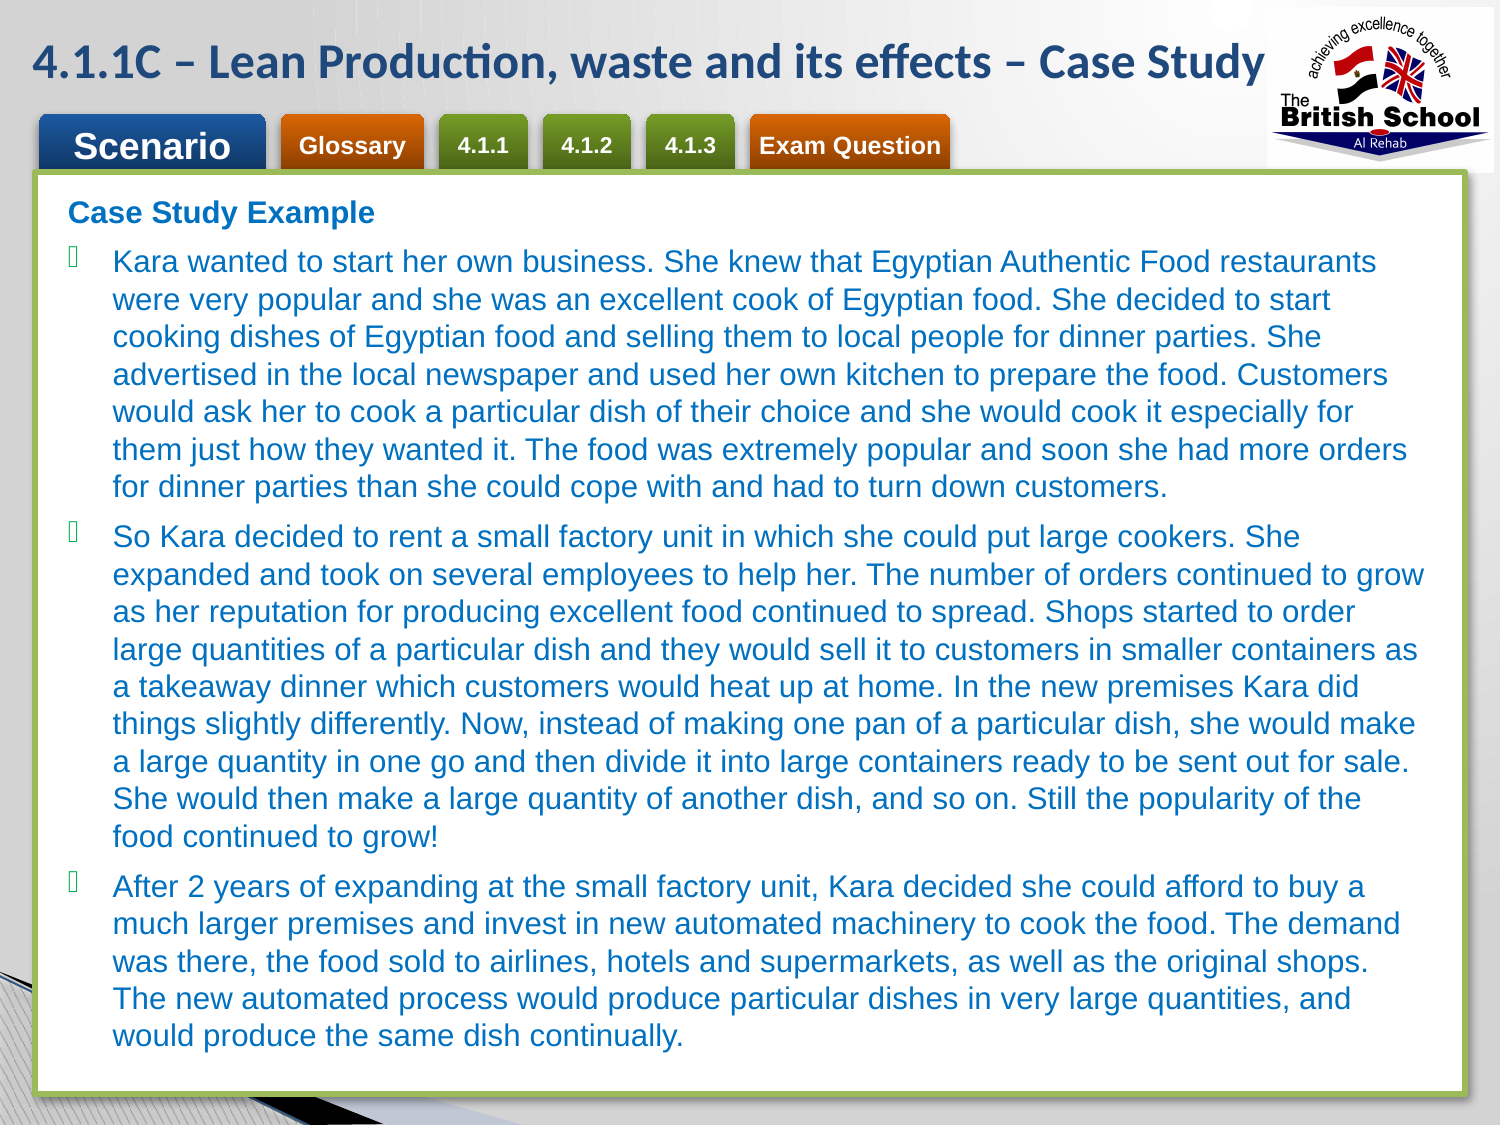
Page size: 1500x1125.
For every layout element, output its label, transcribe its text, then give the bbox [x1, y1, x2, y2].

picture [1267, 7, 1495, 173]
text_box Case Study Example Kara wanted to start her own business. She knew that Egyptian Authentic Food restaurants were very popular and she was an excellent cook of Egyptian food. She decided to start cooking dishes of Egyptian food and selling them to local people for dinner parties. She advertised in the local newspaper and used her own kitchen to prepare the food. Customers would ask her to cook a particular dish of their choice and she would cook it especially for them just how they wanted it. The food was extremely popular and soon she had more orders for dinner parties than she could cope with and had to turn down customers. So Kara decided to rent a small factory unit in which she could put large cookers. She expanded and took on several employees to help her. The number of orders continued to grow as her reputation for producing excellent food continued to spread. Shops started to order large quantities of a particular dish and they would sell it to customers in smaller containers as a takeaway dinner which customers would heat up at home. In the new premises Kara did things slightly differently. Now, instead of making one pan of a particular dish, she would make a large quantity in one go and then divide it into large containers ready to be sent out for sale. She would then make a large quantity of another dish, and so on. Still the popularity of the food continued to grow! After 2 years of expanding at the small factory unit, Kara decided she could afford to buy a much larger premises and invest in new automated machinery to cook the food. The demand was there, the food sold to airlines, hotels and supermarkets, as well as the original shops. The new automated process would produce particular dishes in very large quantities, and would produce the same dish continually. [53, 184, 1447, 1061]
title 4.1.1C – Lean Production, waste and its effects – Case Study [17, 7, 1294, 110]
picture [281, 1114, 303, 1125]
